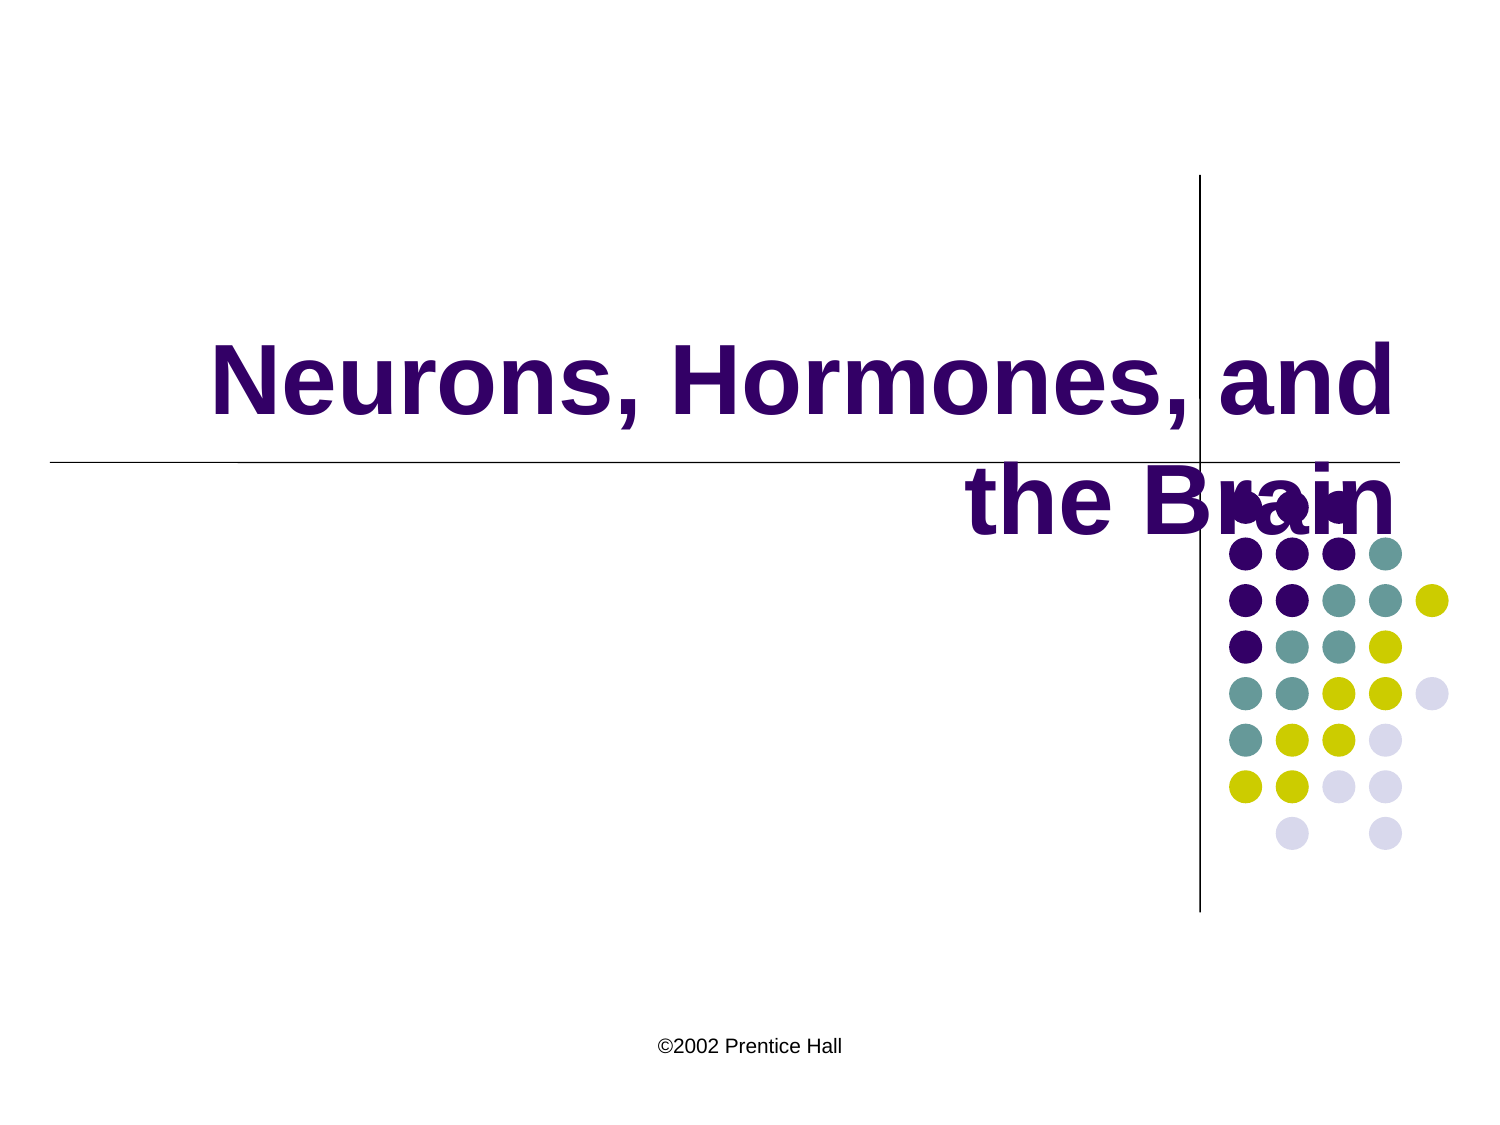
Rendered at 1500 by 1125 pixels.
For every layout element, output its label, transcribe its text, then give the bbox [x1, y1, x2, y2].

footer ©2002 Prentice Hall [512, 1025, 988, 1100]
title Neurons, Hormones, and the Brain [137, 375, 1413, 563]
